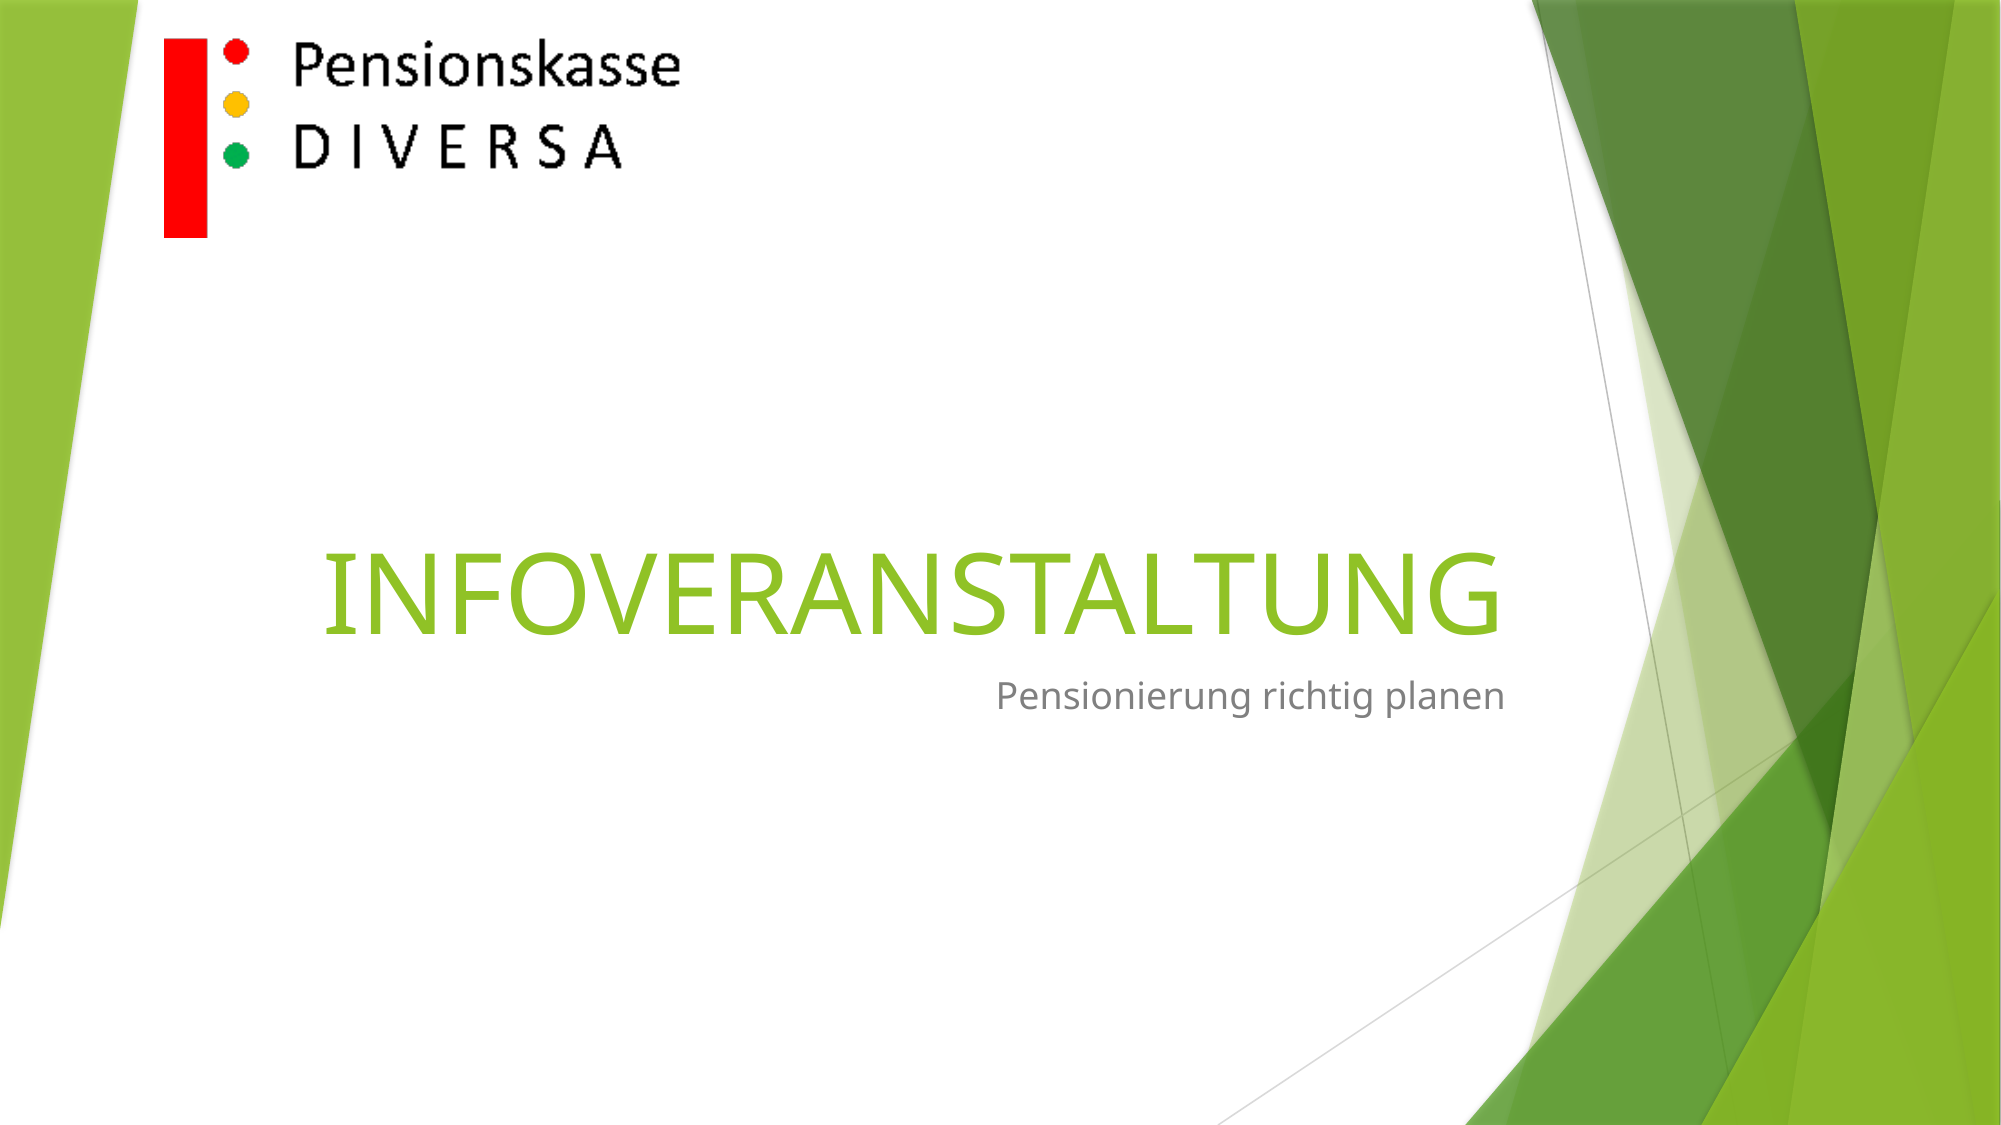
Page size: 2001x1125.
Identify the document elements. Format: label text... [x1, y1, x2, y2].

subtitle Pensionierung richtig planen [247, 664, 1522, 845]
picture [164, 0, 774, 238]
title INFOVERANSTALTUNG [247, 394, 1522, 664]
